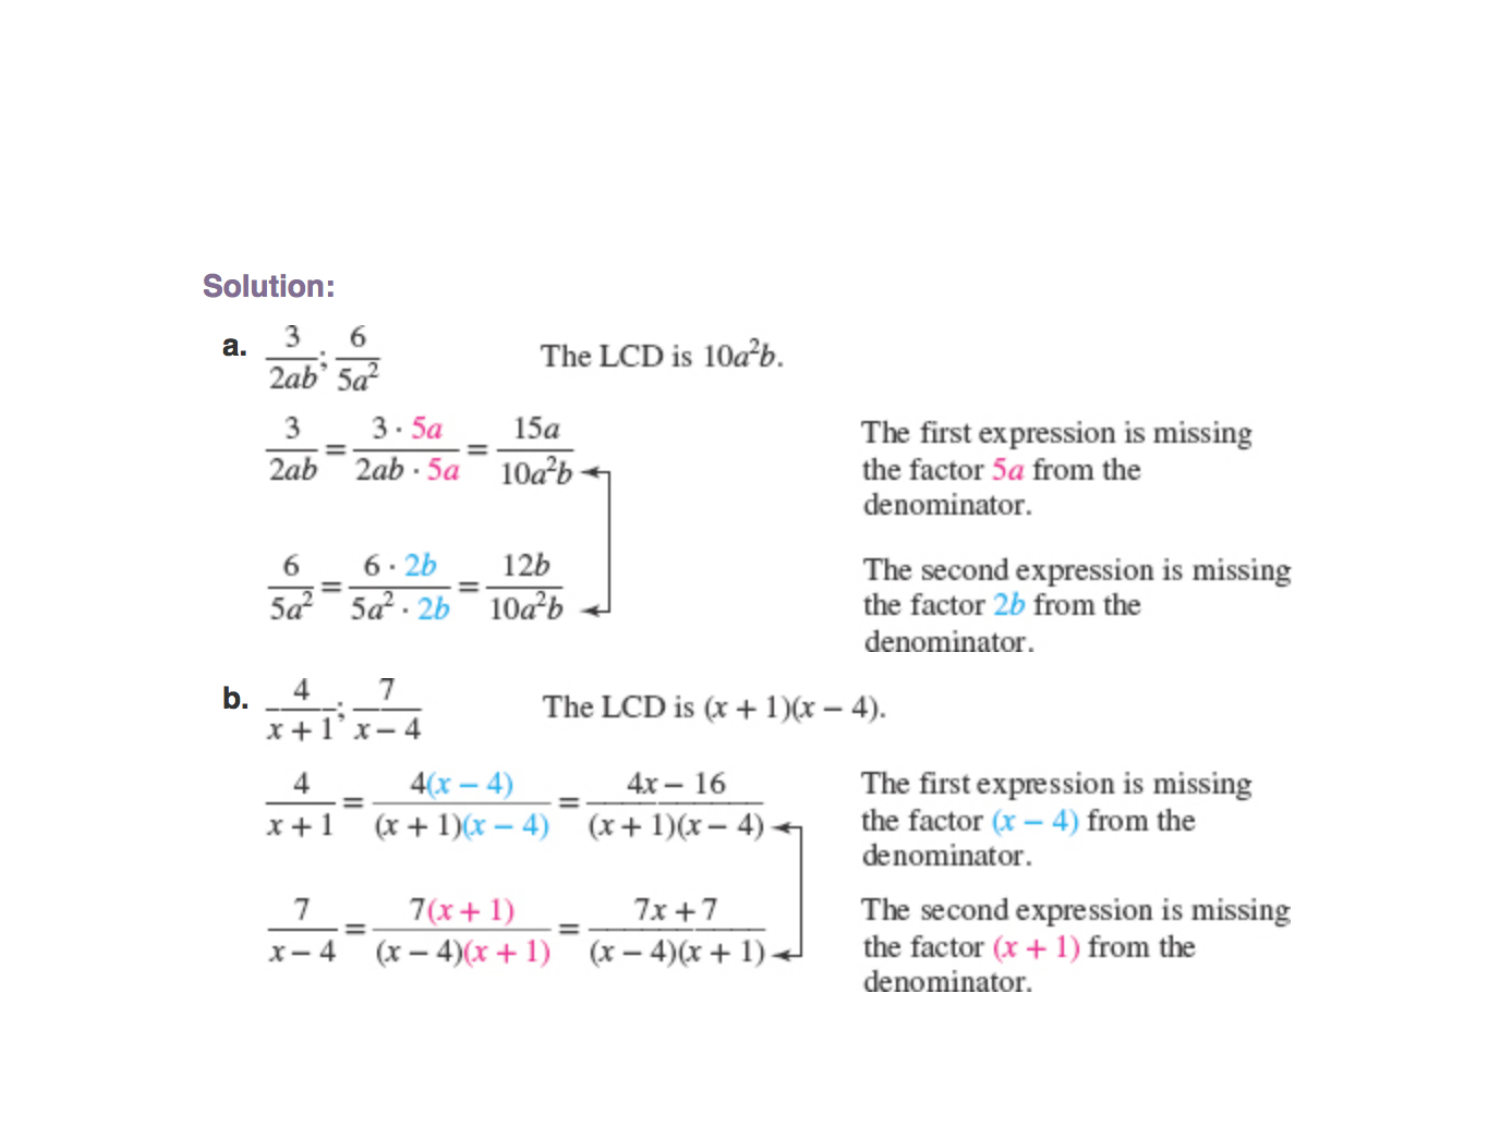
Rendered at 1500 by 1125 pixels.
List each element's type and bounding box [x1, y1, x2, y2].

list [74, 262, 1426, 1006]
